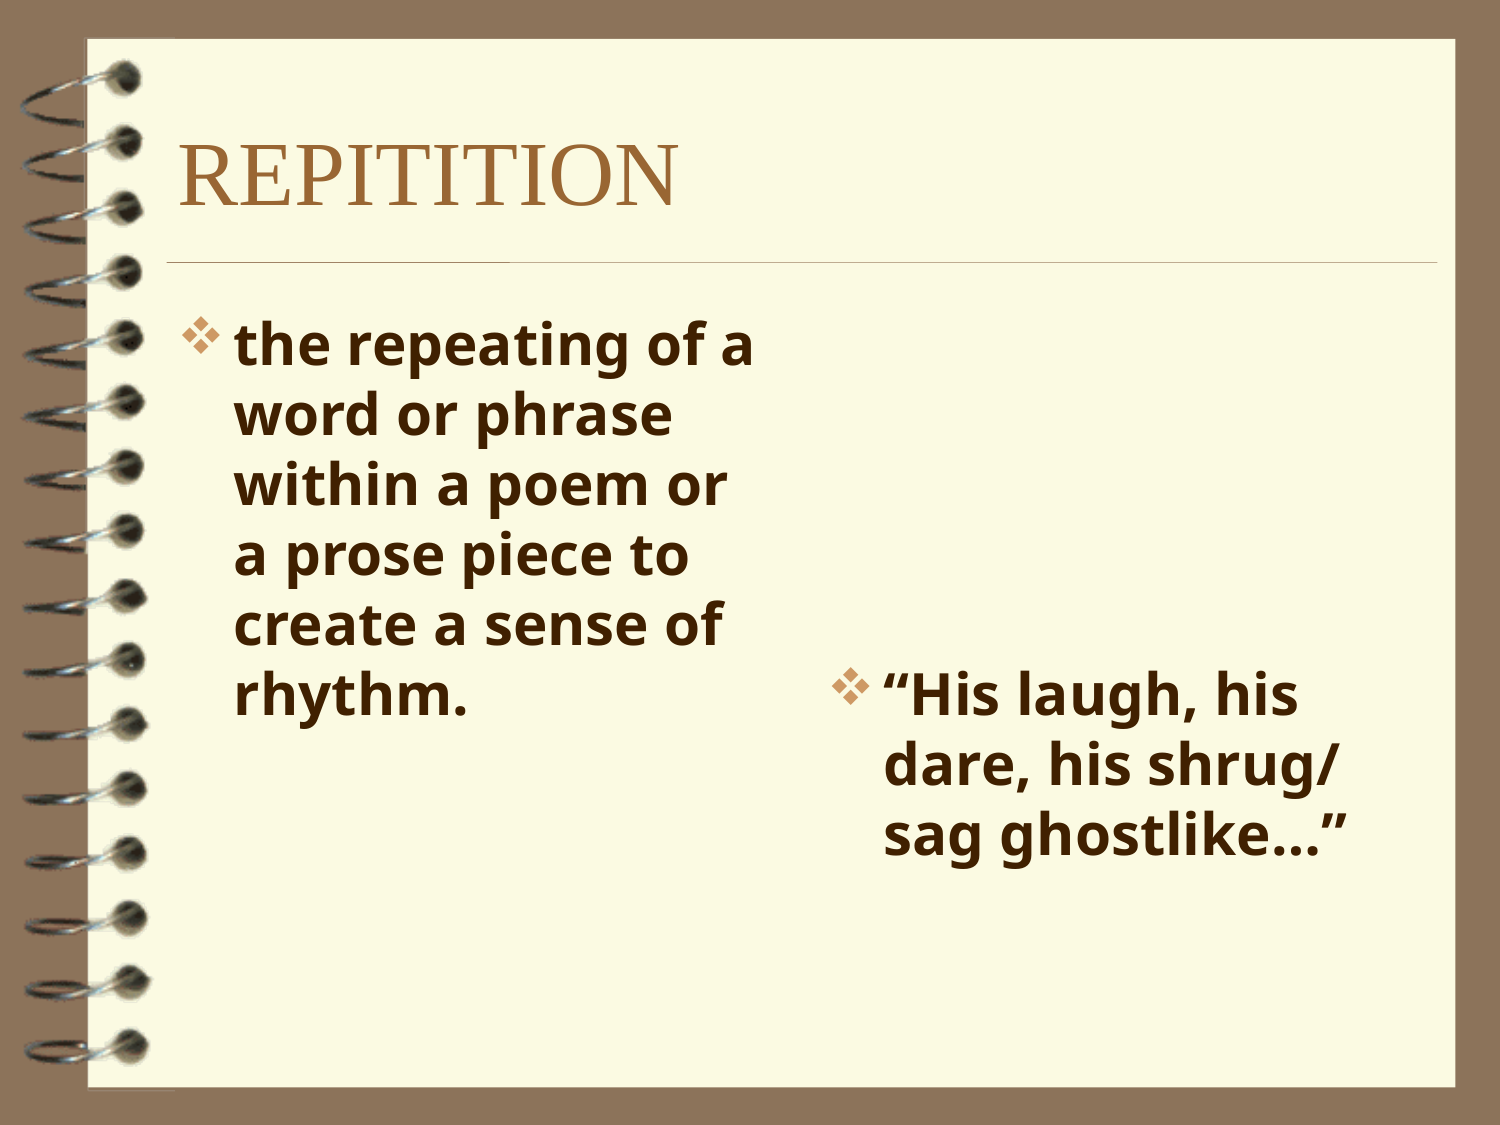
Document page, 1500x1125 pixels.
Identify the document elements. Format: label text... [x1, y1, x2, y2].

picture [0, 0, 175, 1125]
list the repeating of a word or phrase within a poem or a prose piece to create a sense of rhythm. [162, 299, 788, 976]
title REPITITION [162, 74, 1438, 263]
list “His laugh, his dare, his shrug/ sag ghostlike…” [812, 649, 1438, 976]
